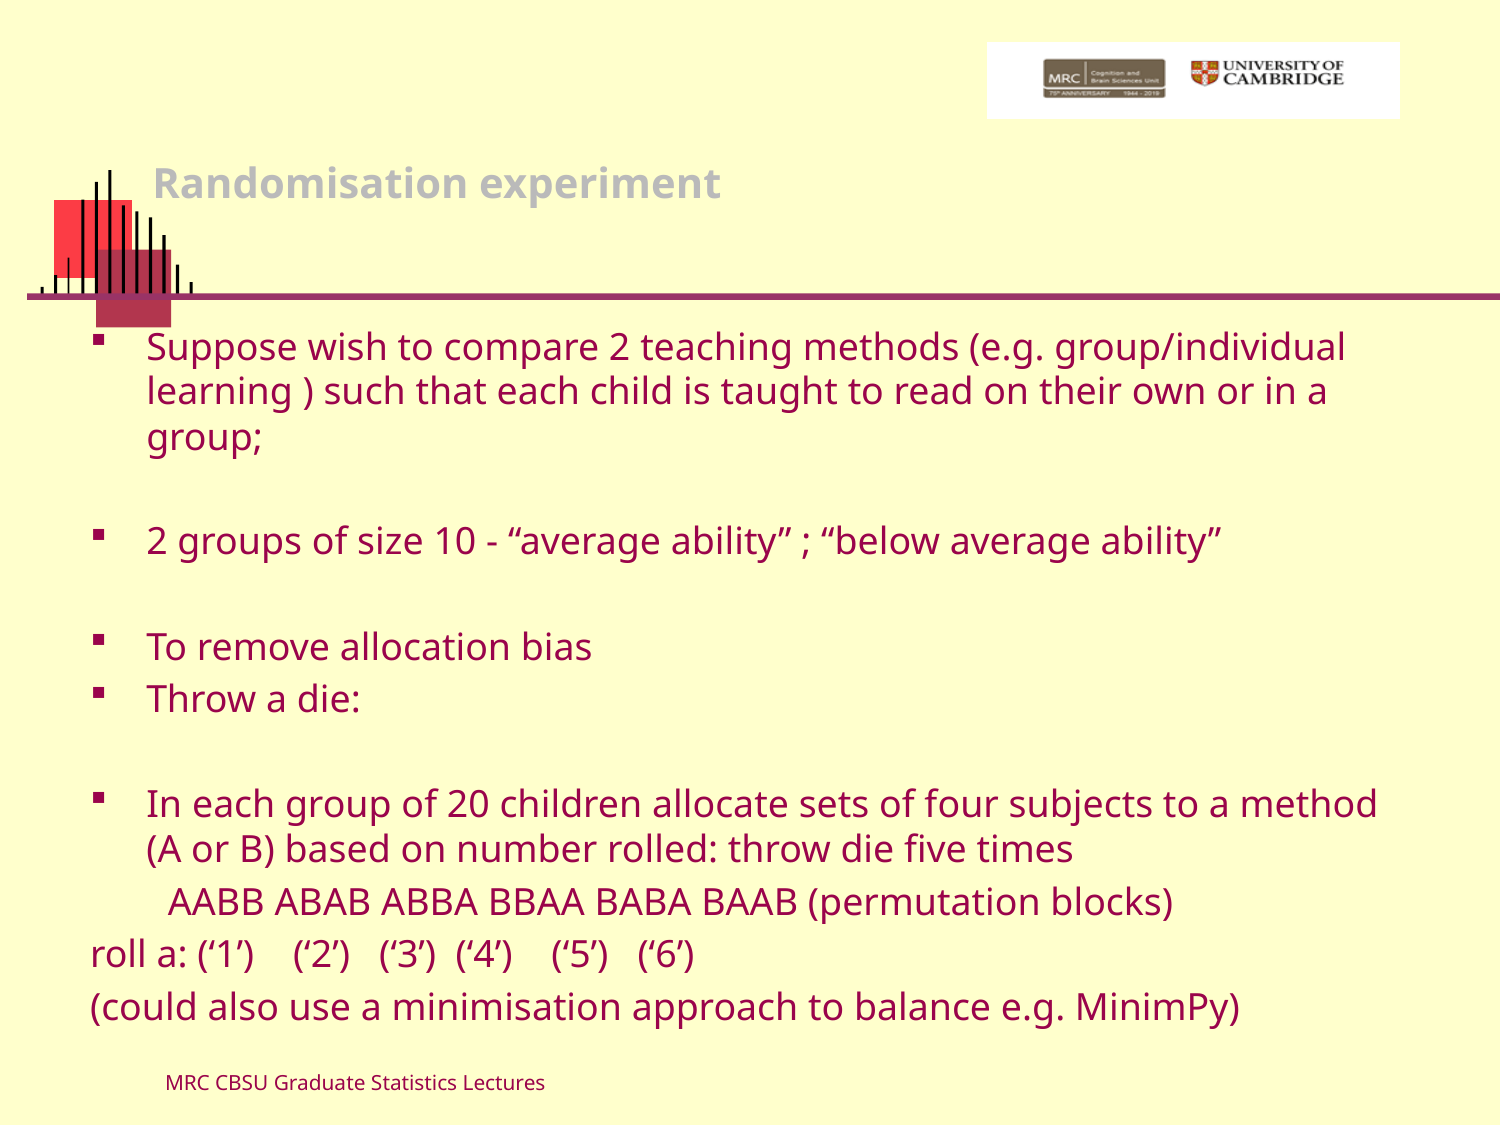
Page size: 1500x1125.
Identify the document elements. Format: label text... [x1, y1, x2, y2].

picture [987, 42, 1400, 119]
list Suppose wish to compare 2 teaching methods (e.g. group/individual learning ) such that each child is taught to read on their own or in a group; 2 groups of size 10 - “average ability” ; “below average ability” To remove allocation bias Throw a die: In each group of 20 children allocate sets of four subjects to a method (A or B) based on number rolled: throw die five times AABB ABAB ABBA BBAA BABA BAAB (permutation blocks) roll a: (‘1’) (‘2’) (‘3’) (‘4’) (‘5’) (‘6’) (could also use a minimisation approach to balance e.g. MinimPy) [75, 262, 1425, 1038]
title Randomisation experiment [137, 137, 988, 233]
footer MRC CBSU Graduate Statistics Lectures [149, 1062, 988, 1101]
